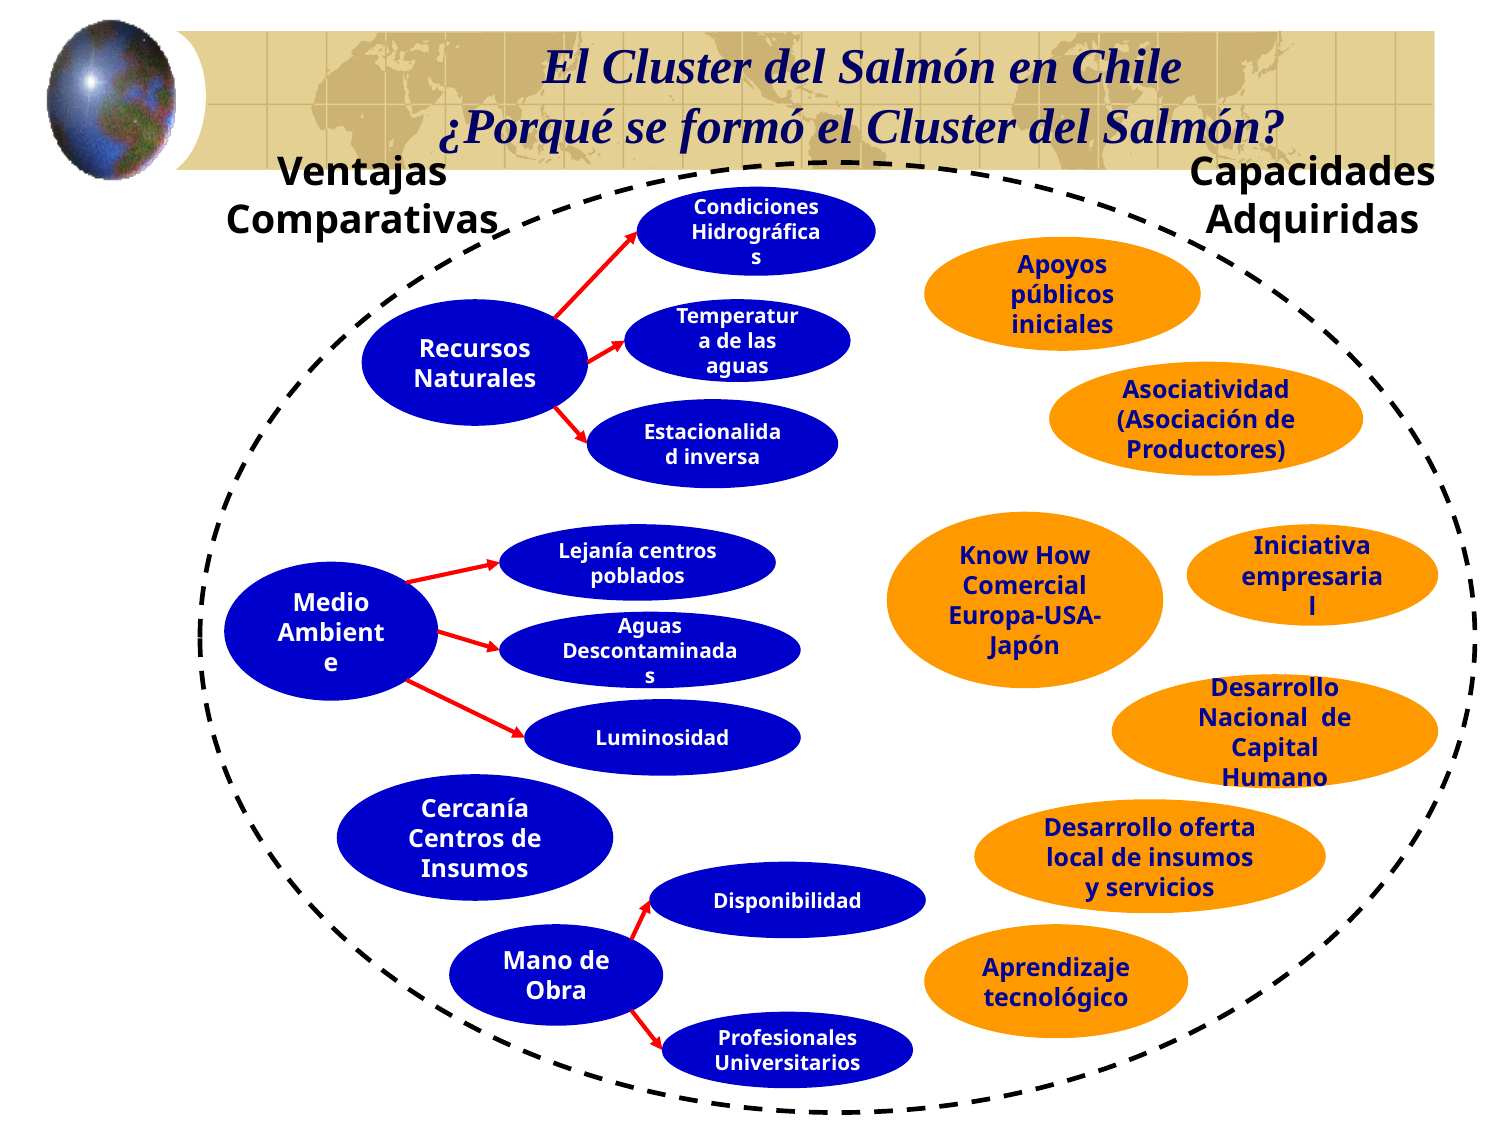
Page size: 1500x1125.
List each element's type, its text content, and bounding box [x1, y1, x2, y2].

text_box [887, 162, 1488, 1038]
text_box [174, 162, 926, 1088]
title El Cluster del Salmón en Chile ¿Porqué se formó el Cluster del Salmón? [224, 30, 1500, 157]
picture [42, 14, 190, 185]
text_box [670, 1047, 1161, 1113]
